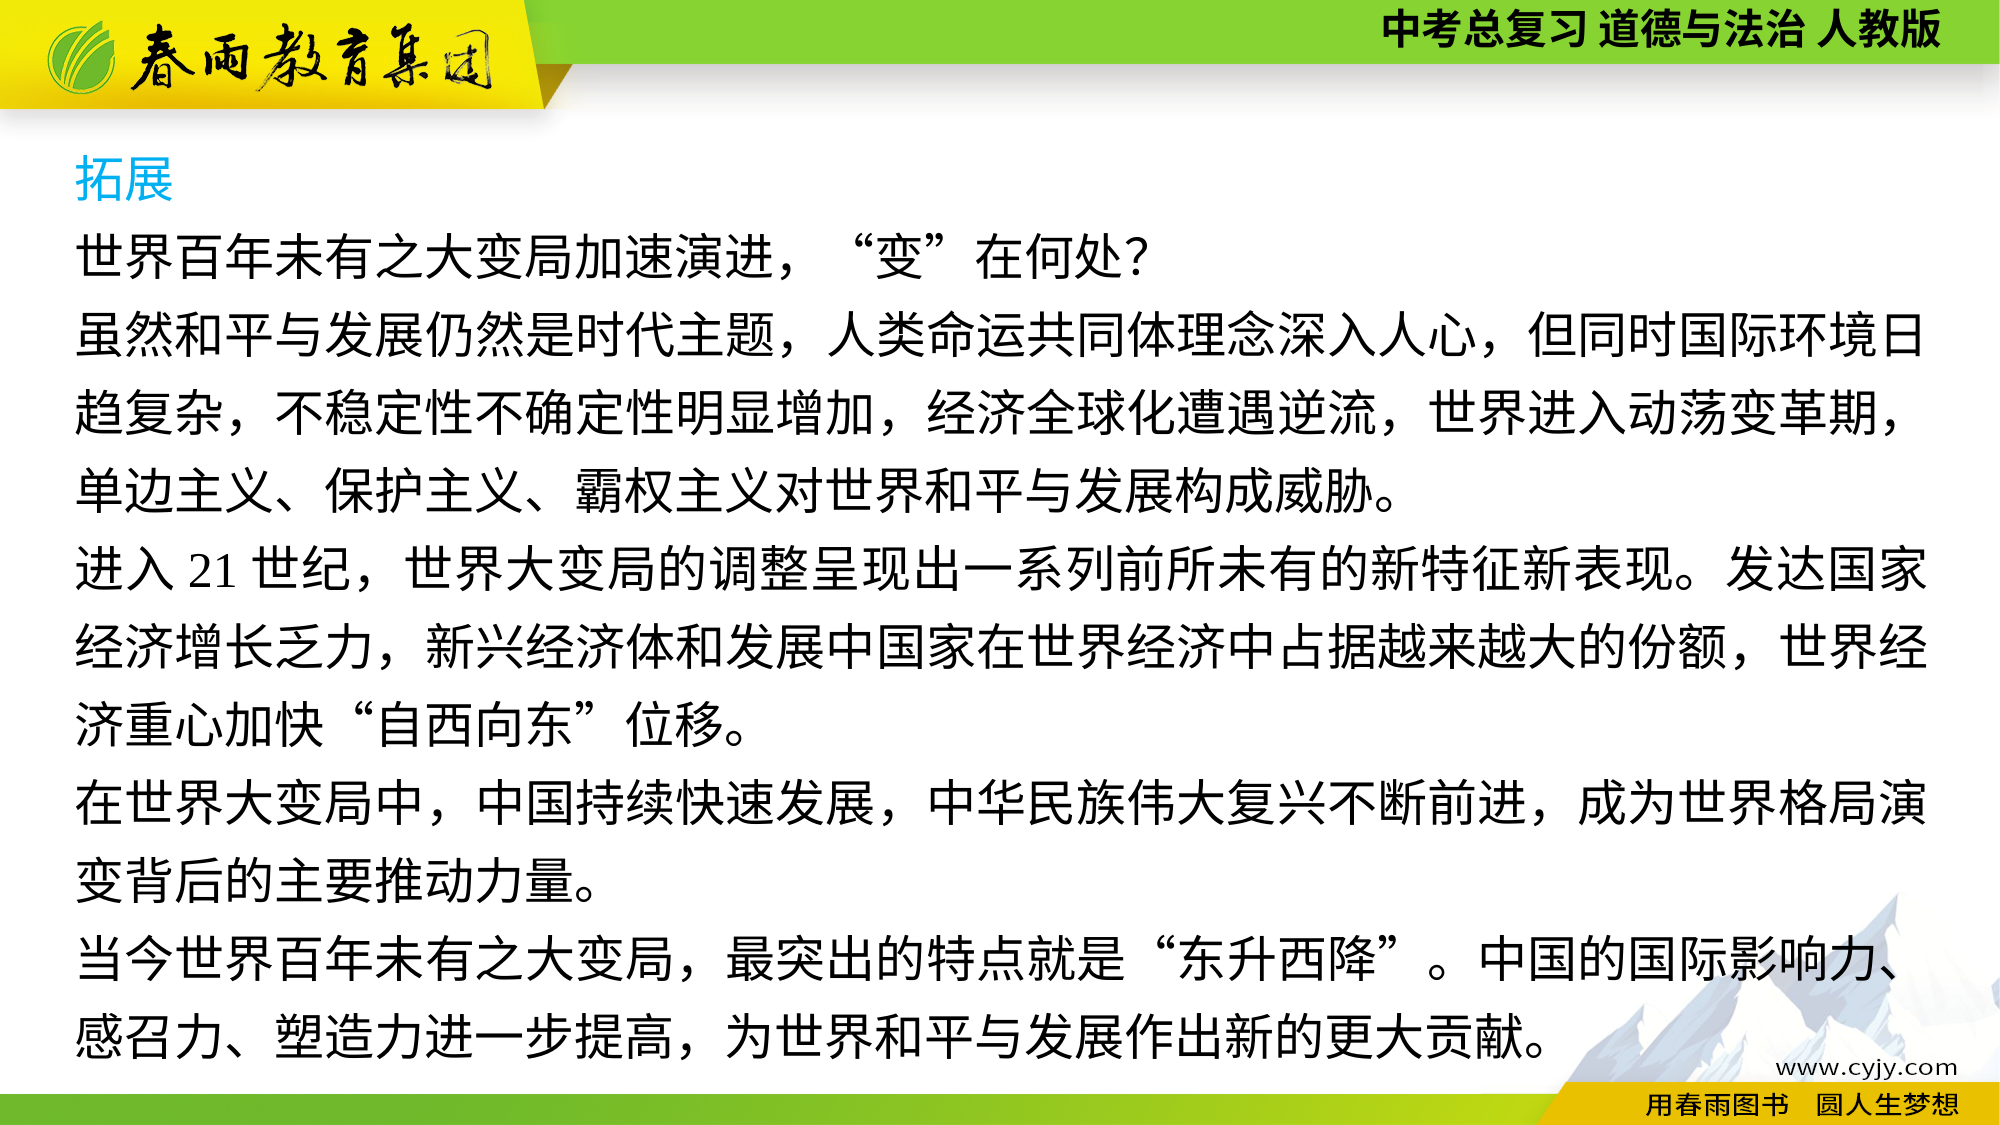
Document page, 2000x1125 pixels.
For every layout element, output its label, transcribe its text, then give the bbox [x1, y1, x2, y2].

list 拓展 世界百年未有之大变局加速演进，“变”在何处？ 虽然和平与发展仍然是时代主题，人类命运共同体理念深入人心，但同时国际环境日趋复杂，不稳定性不确定性明显增加，经济全球化遭遇逆流，世界进入动荡变革期，单边主义、保护主义、霸权主义对世界和平与发展构成威胁。 进入21世纪，世界大变局的调整呈现出一系列前所未有的新特征新表现。发达国家经济增长乏力，新兴经济体和发展中国家在世界经济中占据越来越大的份额，世界经济重心加快“自西向东”位移。 在世界大变局中，中国持续快速发展，中华民族伟大复兴不断前进，成为世界格局演变背后的主要推动力量。 当今世界百年未有之大变局，最突出的特点就是“东升西降”。中国的国际影响力、感召力、塑造力进一步提高，为世界和平与发展作出新的更大贡献。 [59, 122, 1944, 1075]
picture [0, 0, 2000, 1125]
